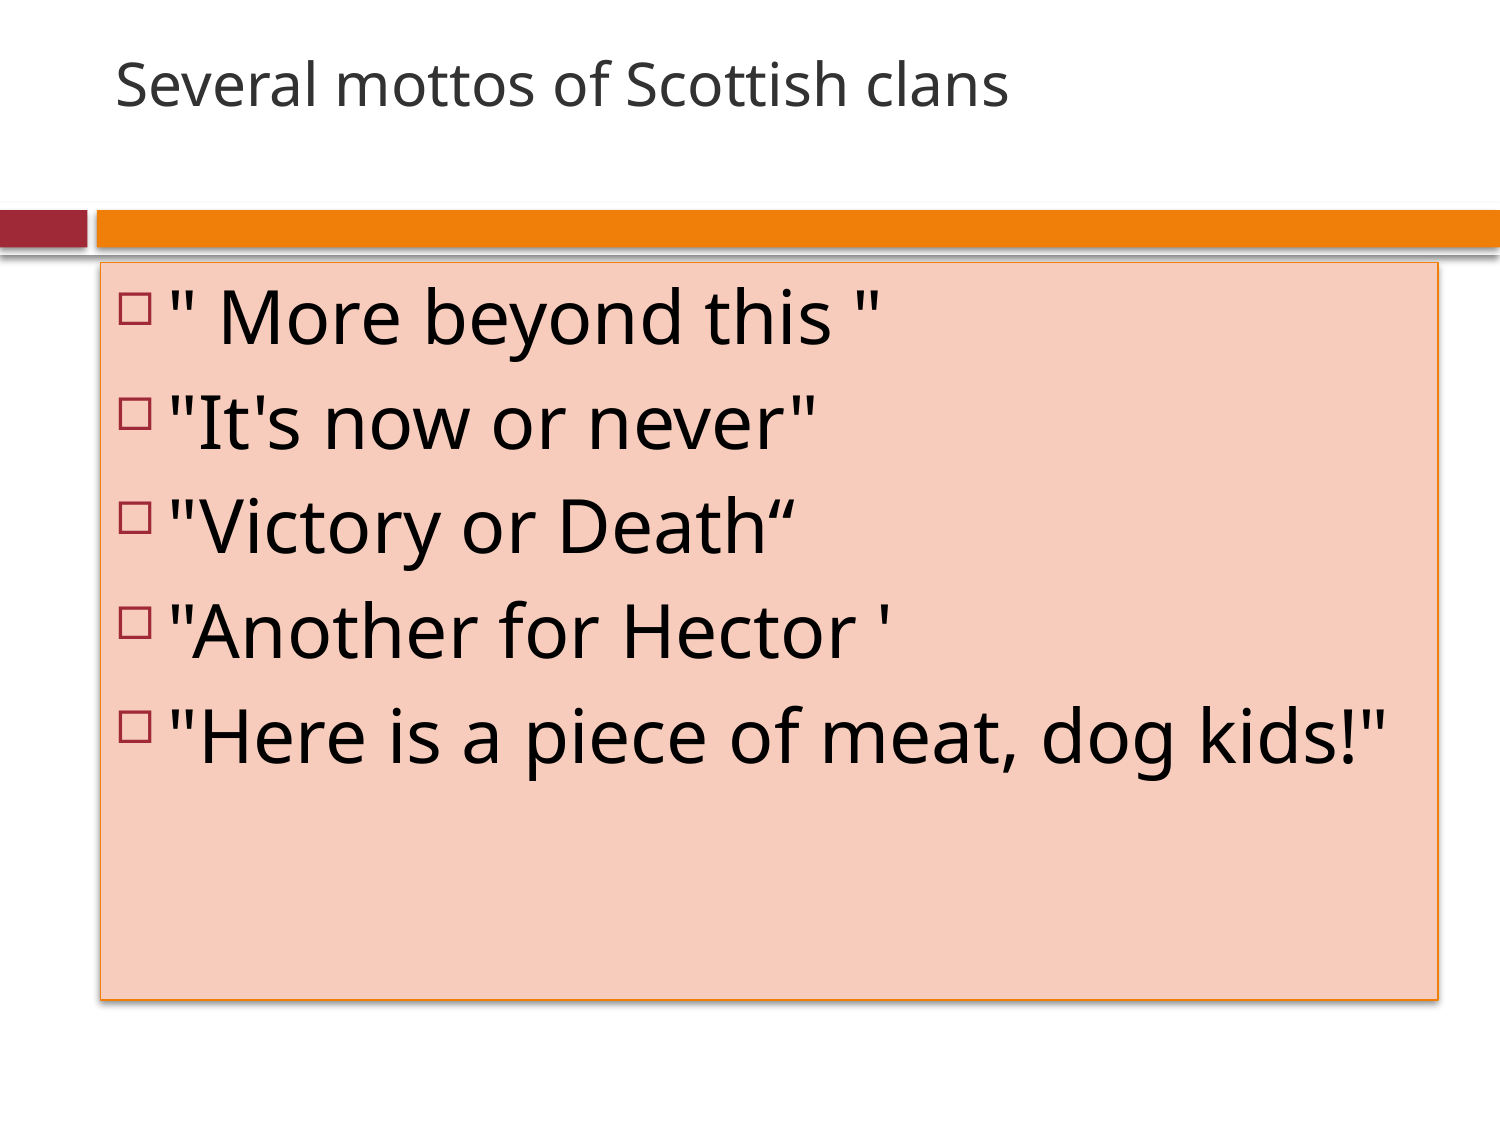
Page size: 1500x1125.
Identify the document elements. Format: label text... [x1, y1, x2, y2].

list " More beyond this " "It's now or never" "Victory or Death“ "Another for Hector ' "Here is a piece of meat, dog kids!" [100, 262, 1439, 1001]
title Several mottos of Scottish clans [100, 37, 1438, 200]
